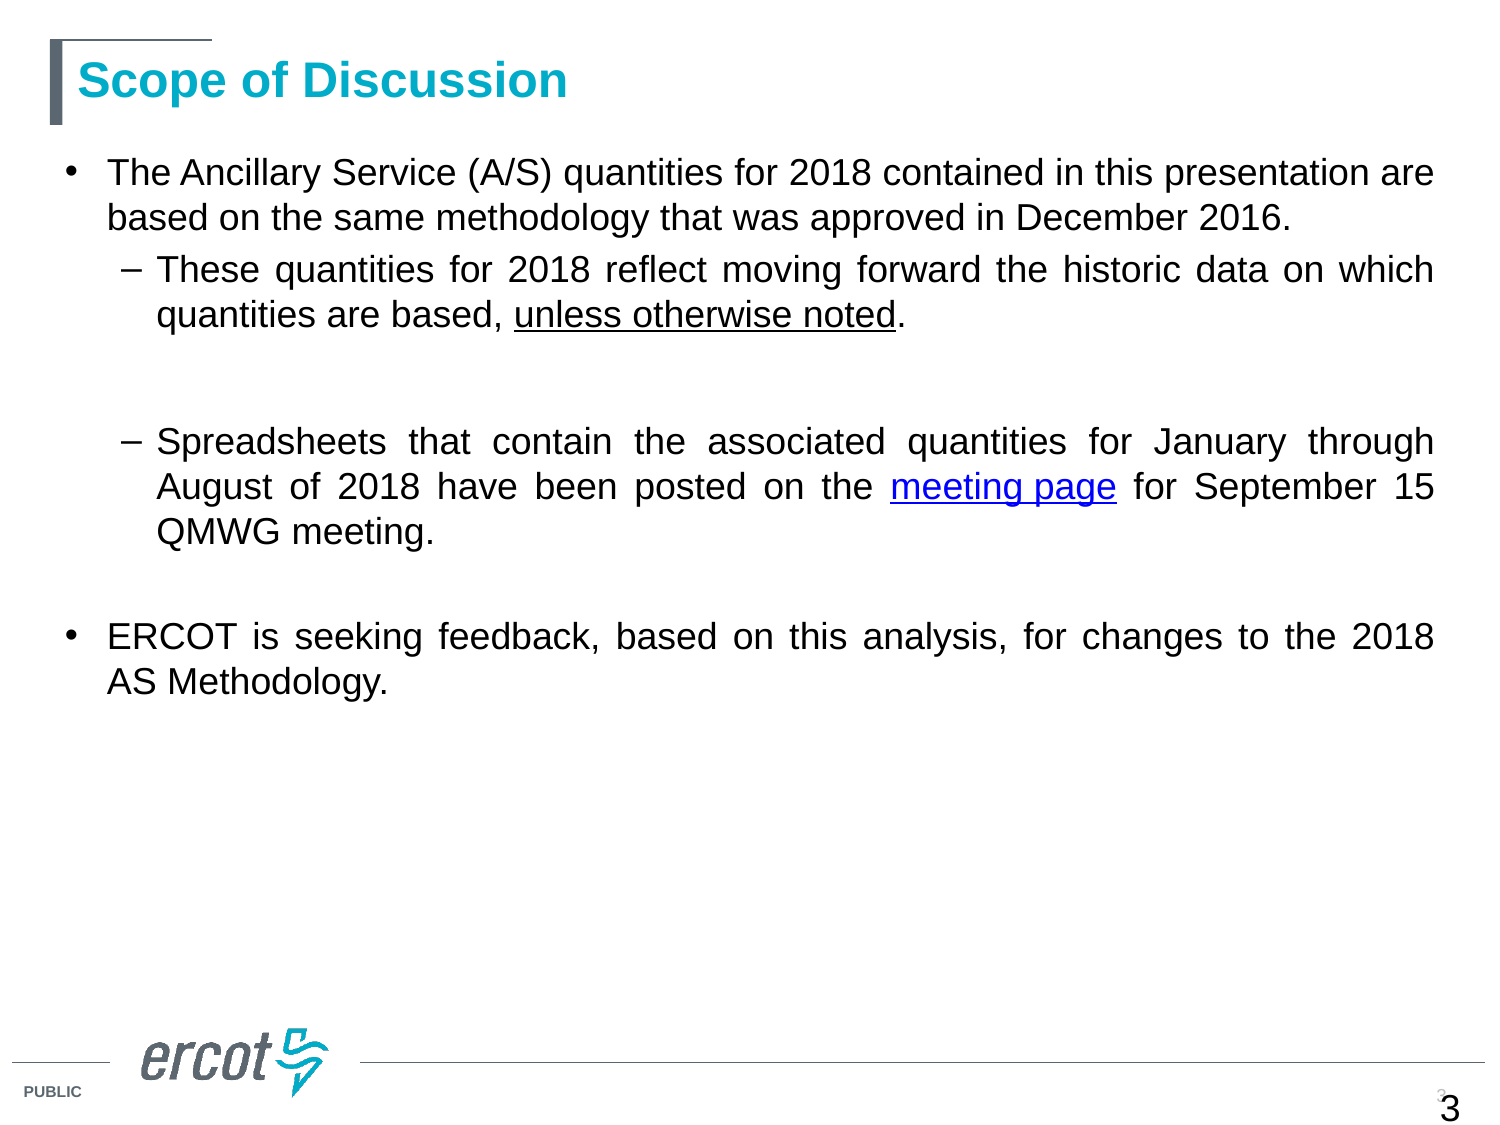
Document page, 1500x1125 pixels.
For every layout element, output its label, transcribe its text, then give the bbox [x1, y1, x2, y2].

list The Ancillary Service (A/S) quantities for 2018 contained in this presentation are based on the same methodology that was approved in December 2016. These quantities for 2018 reflect moving forward the historic data on which quantities are based, unless otherwise noted. Spreadsheets that contain the associated quantities for January through August of 2018 have been posted on the meeting page for September 15 QMWG meeting. ERCOT is seeking feedback, based on this analysis, for changes to the 2018 AS Methodology. [50, 140, 1450, 972]
title Scope of Discussion [62, 39, 1450, 125]
slide_number 3 [1425, 1076, 1500, 1112]
picture [137, 1024, 332, 1100]
